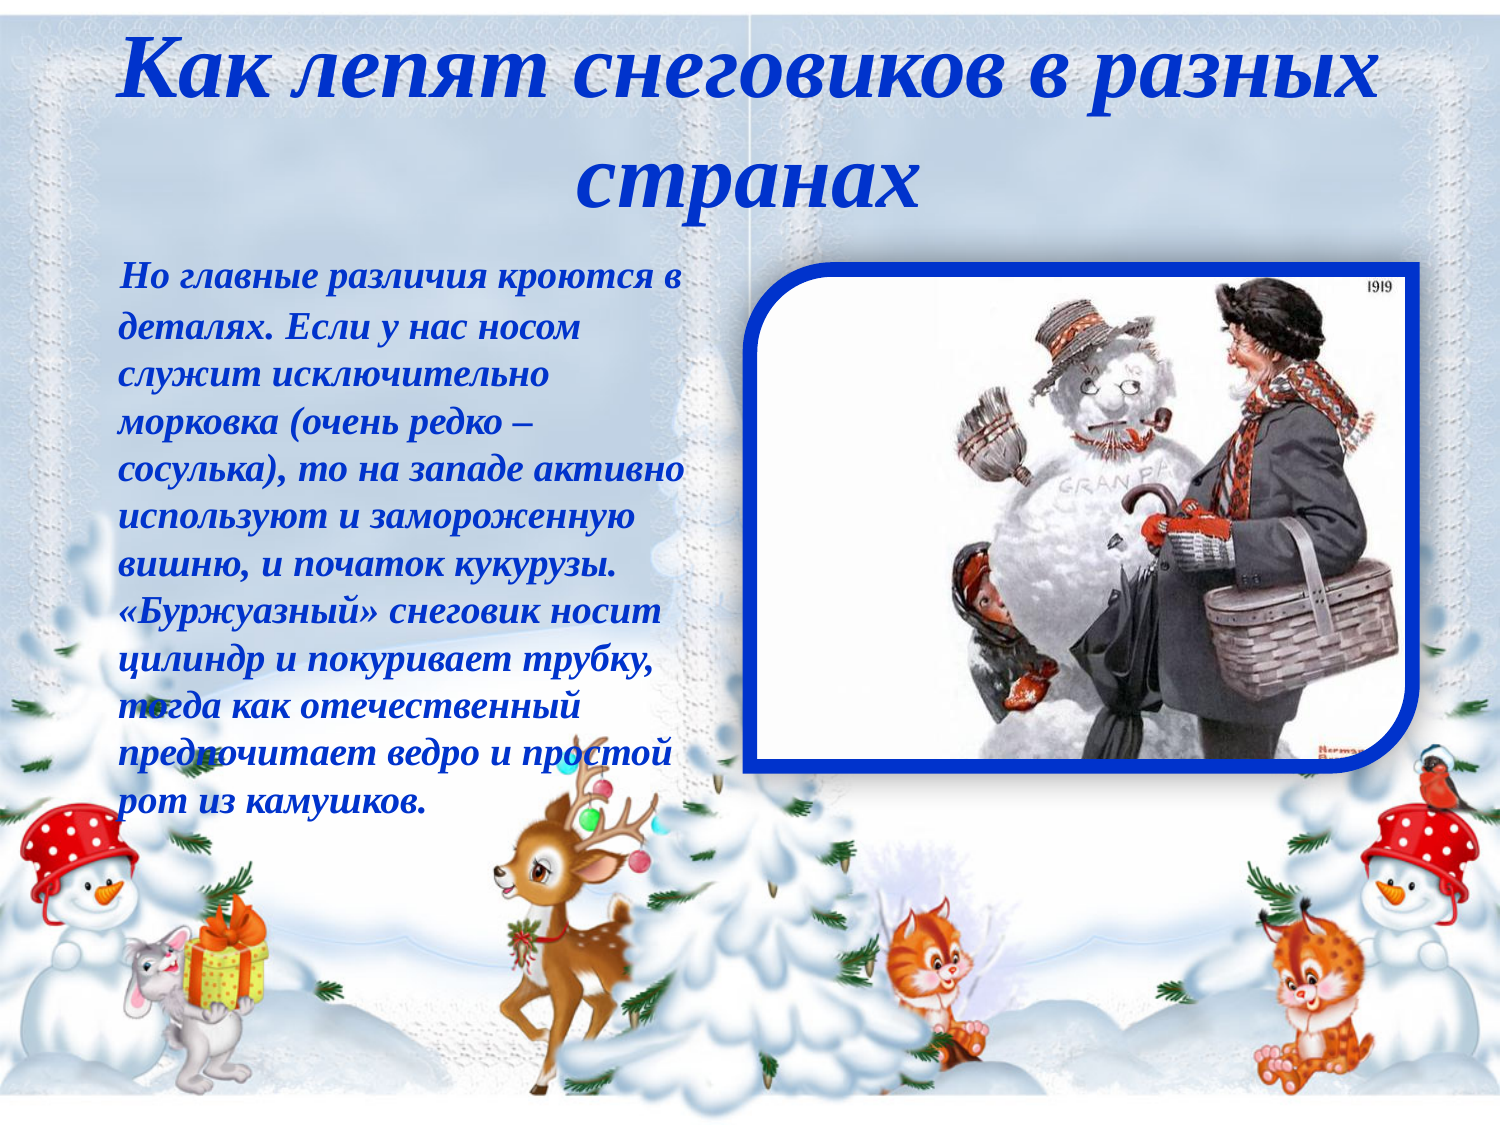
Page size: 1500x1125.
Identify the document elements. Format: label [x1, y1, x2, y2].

list [749, 269, 1413, 767]
picture [0, 0, 1500, 1125]
